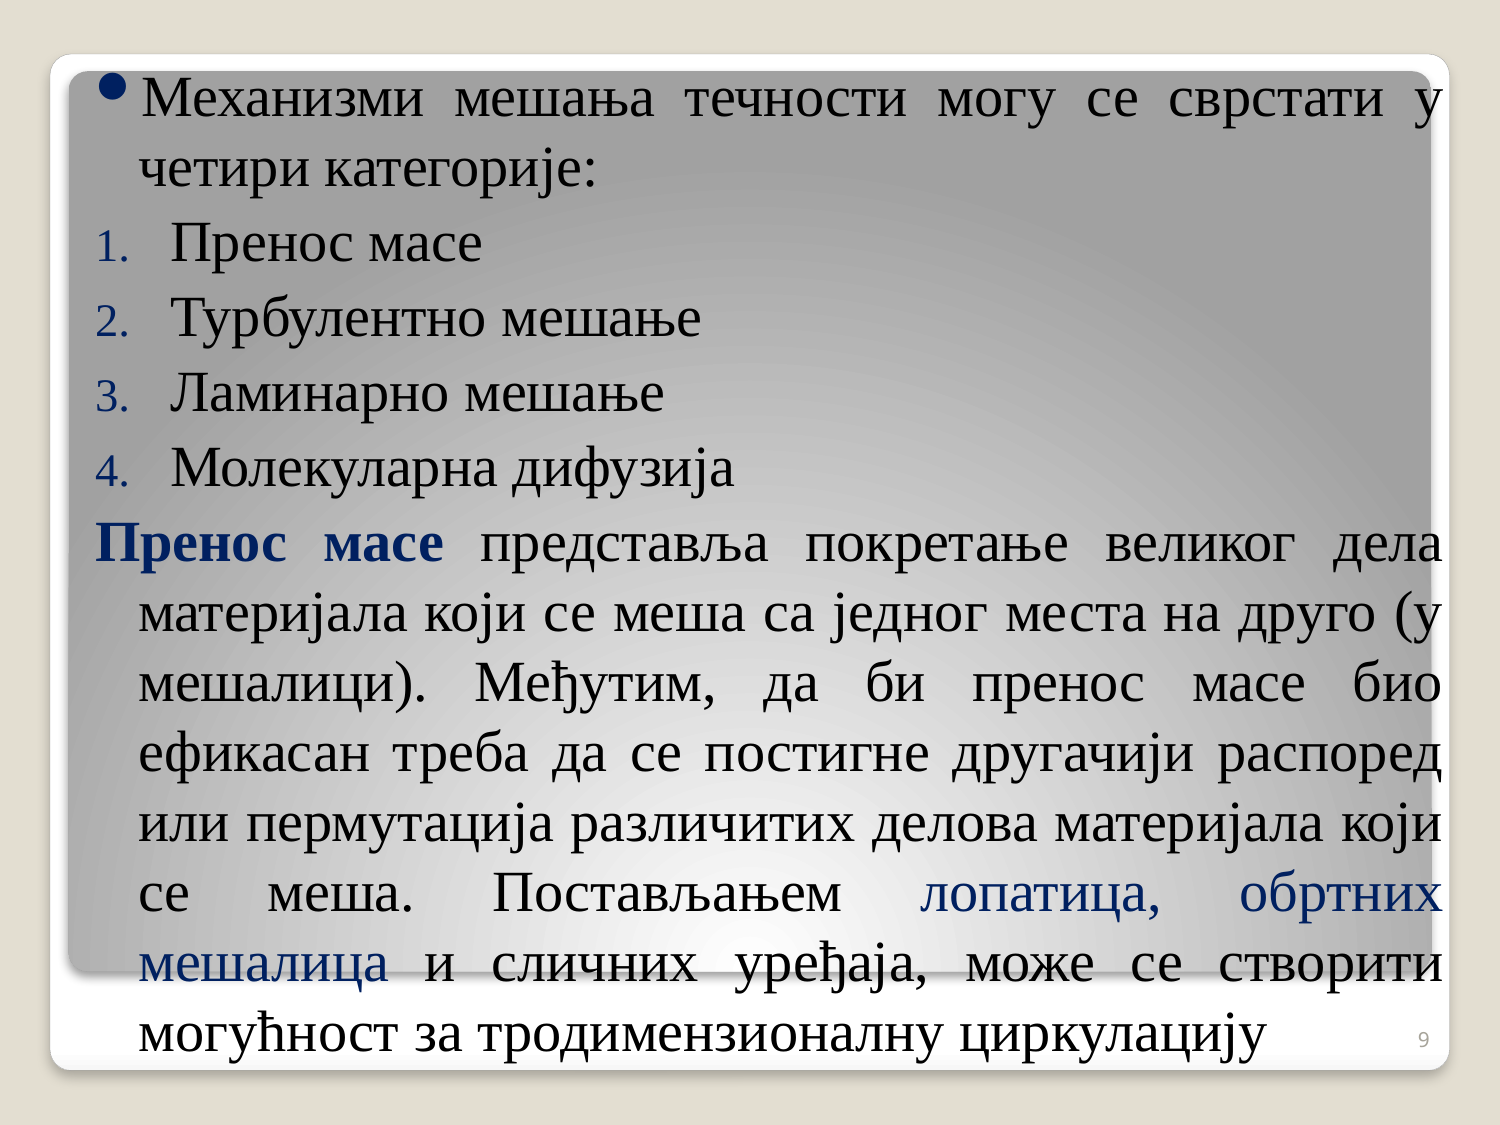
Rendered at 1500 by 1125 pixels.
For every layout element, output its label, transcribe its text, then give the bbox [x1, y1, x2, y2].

list Механизми мешања течности могу се сврстати у четири категорије: Пренос масе Турбулентно мешање Ламинарно мешање Молекуларна дифузија Пренос масе представља покретање великог дела материјала који се меша са једног места на друго (у мешалици). Међутим, да би пренос масе био ефикасан треба да се постигне другачији распоред или пермутација различитих делова материјала који се меша. Постављањем лопатица, обртних мешалица и сличних уређаја, може се створити могућност за тродимензионалну циркулацију [64, 42, 1459, 1071]
slide_number 9 [1369, 1002, 1445, 1063]
